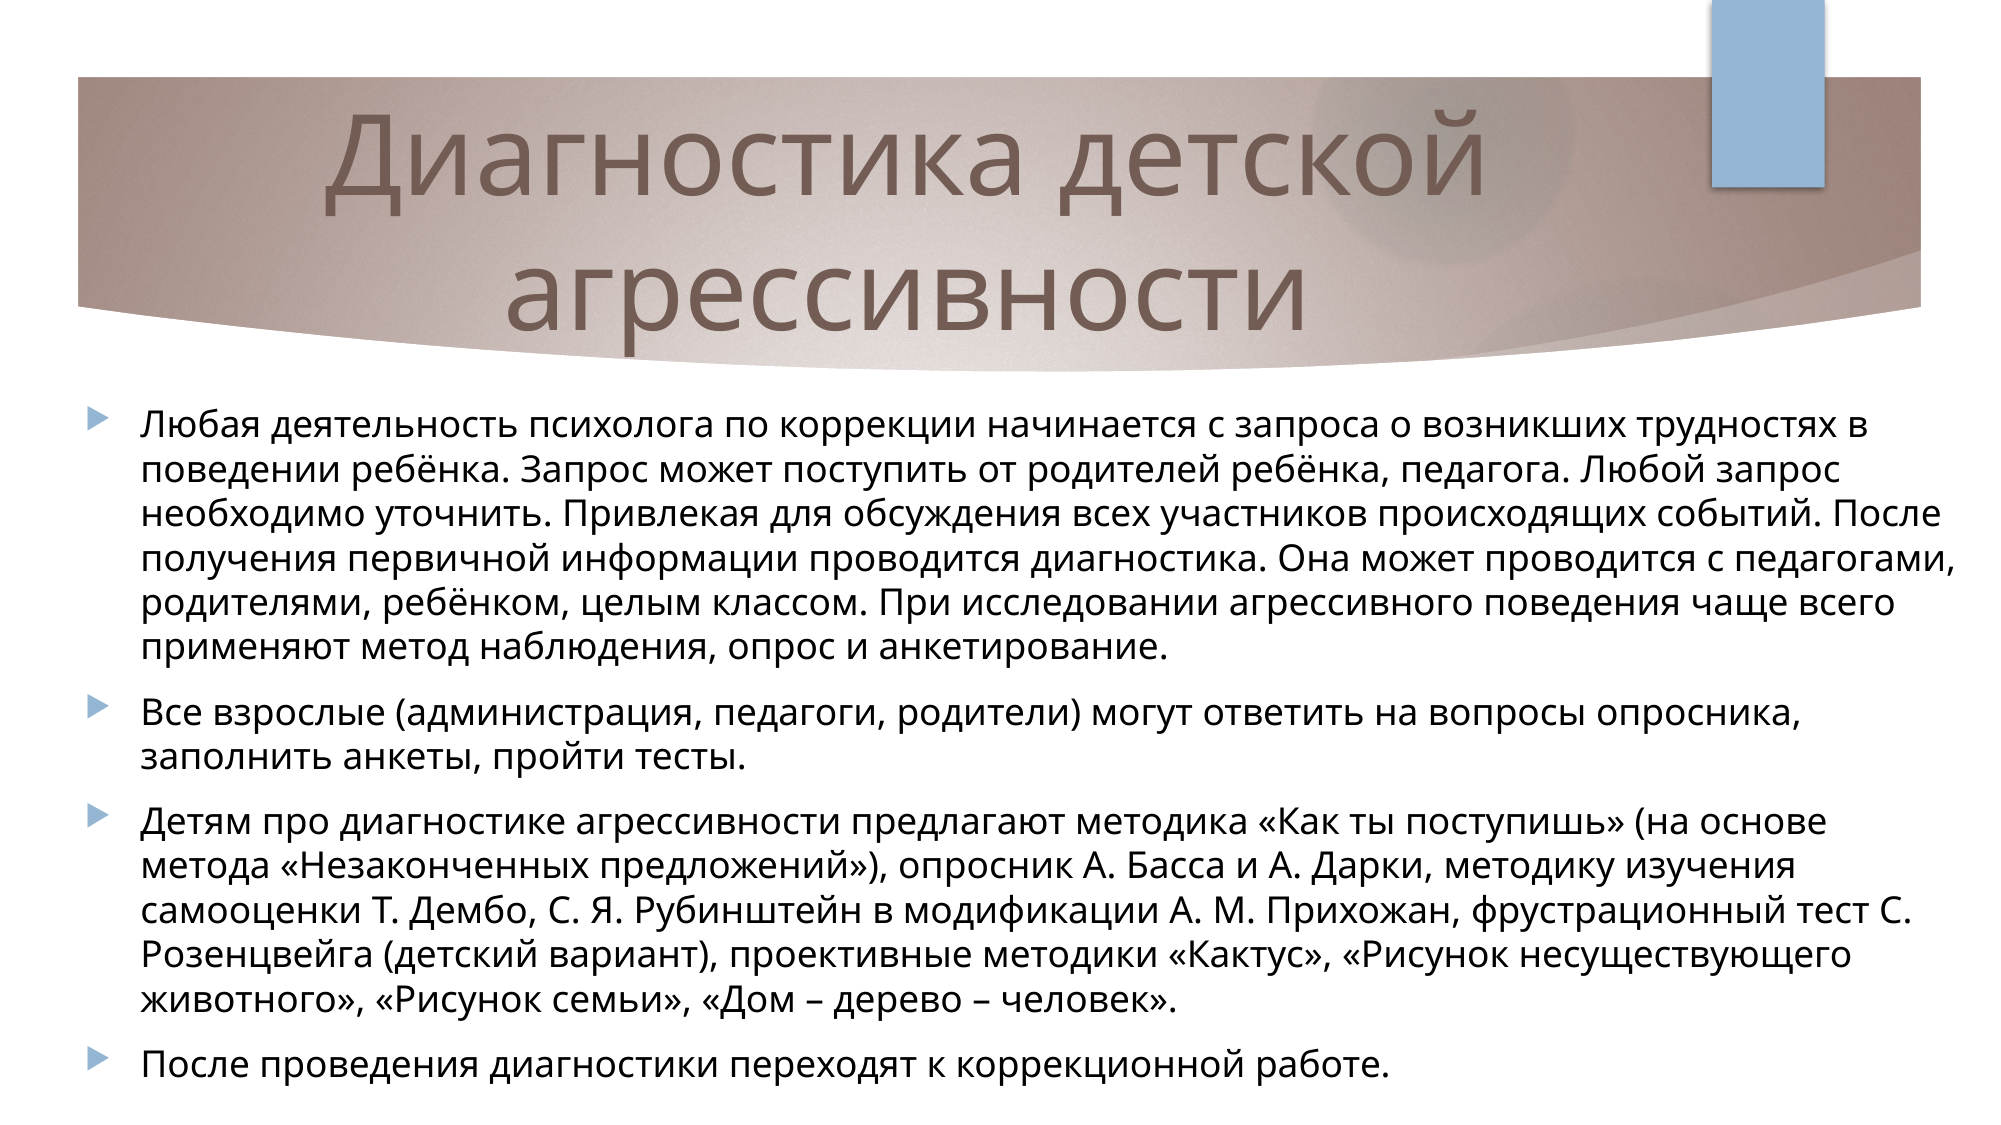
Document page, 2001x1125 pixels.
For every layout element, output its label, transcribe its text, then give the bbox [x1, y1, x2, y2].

list Любая деятельность психолога по коррекции начинается с запроса о возникших трудностях в поведении ребёнка. Запрос может поступить от родителей ребёнка, педагога. Любой запрос необходимо уточнить. Привлекая для обсуждения всех участников происходящих событий. После получения первичной информации проводится диагностика. Она может проводится с педагогами, родителями, ребёнком, целым классом. При исследовании агрессивного поведения чаще всего применяют метод наблюдения, опрос и анкетирование. Все взрослые (администрация, педагоги, родители) могут ответить на вопросы опросника, заполнить анкеты, пройти тесты. Детям про диагностике агрессивности предлагают методика «Как ты поступишь» (на основе метода «Незаконченных предложений»), опросник А. Басса и А. Дарки, методику изучения самооценки Т. Дембо, С. Я. Рубинштейн в модификации А. М. Прихожан, фрустрационный тест С. Розенцвейга (детский вариант), проективные методики «Кактус», «Рисунок несуществующего животного», «Рисунок семьи», «Дом – дерево – человек». После проведения диагностики переходят к коррекционной работе. [69, 392, 1980, 1097]
title Диагностика детской агрессивности [189, 159, 1627, 276]
